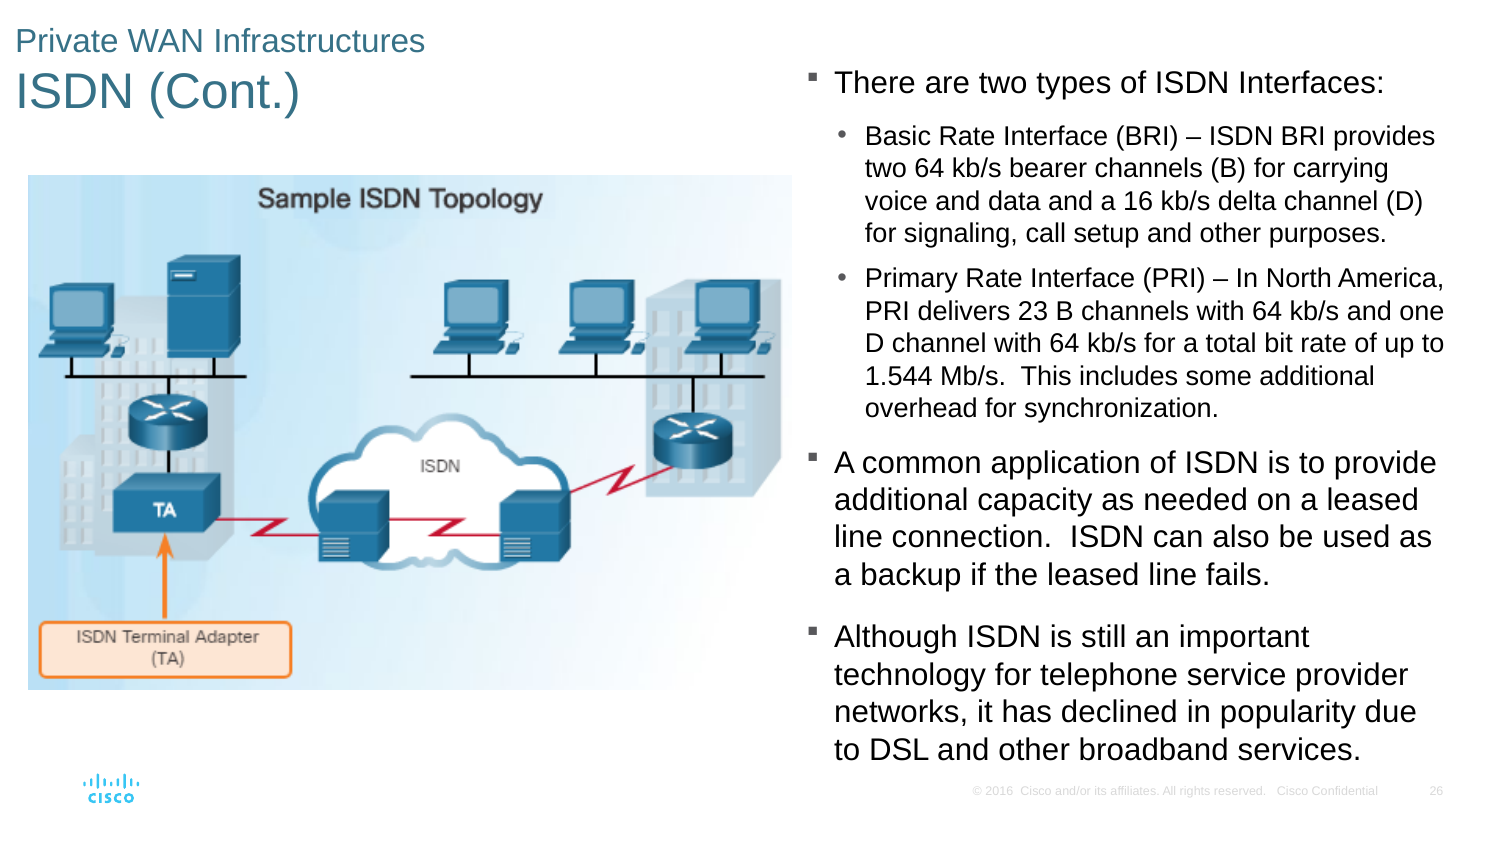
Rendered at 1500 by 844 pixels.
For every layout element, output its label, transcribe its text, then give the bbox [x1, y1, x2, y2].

list There are two types of ISDN Interfaces: Basic Rate Interface (BRI) – ISDN BRI provides two 64 kb/s bearer channels (B) for carrying voice and data and a 16 kb/s delta channel (D) for signaling, call setup and other purposes. Primary Rate Interface (PRI) – In North America, PRI delivers 23 B channels with 64 kb/s and one D channel with 64 kb/s for a total bit rate of up to 1.544 Mb/s. This includes some additional overhead for synchronization. A common application of ISDN is to provide additional capacity as needed on a leased line connection. ISDN can also be used as a backup if the leased line fails. Although ISDN is still an important technology for telephone service provider networks, it has declined in popularity due to DSL and other broadband services. [791, 54, 1481, 812]
picture [28, 175, 792, 691]
title Private WAN Infrastructures ISDN (Cont.) [0, 6, 1035, 131]
